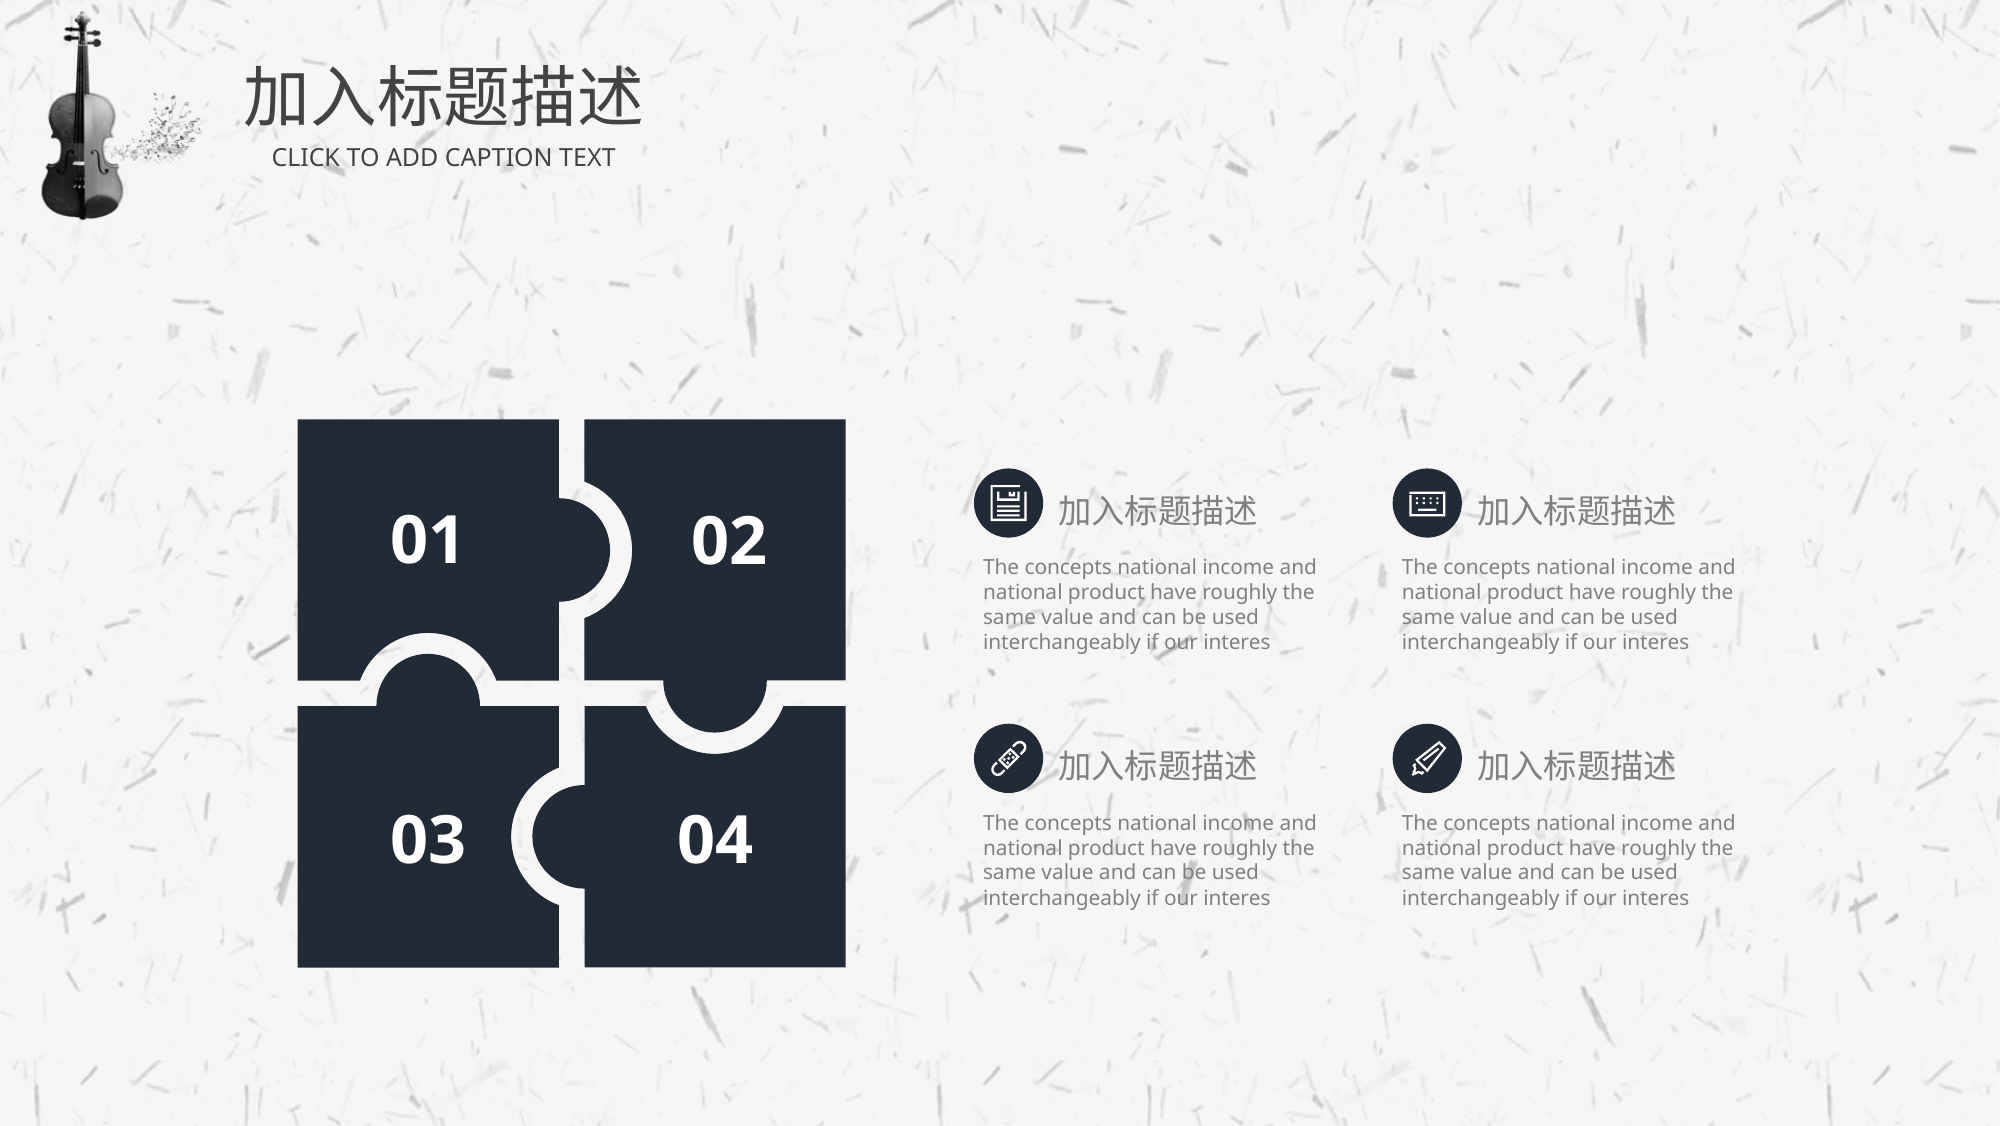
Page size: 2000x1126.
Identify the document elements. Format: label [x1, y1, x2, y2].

text_box [297, 419, 846, 968]
text_box [176, 54, 711, 172]
text_box [1387, 468, 1775, 663]
text_box [1387, 723, 1775, 918]
text_box [968, 468, 1355, 663]
picture [0, 0, 2000, 1126]
text_box [968, 723, 1355, 918]
